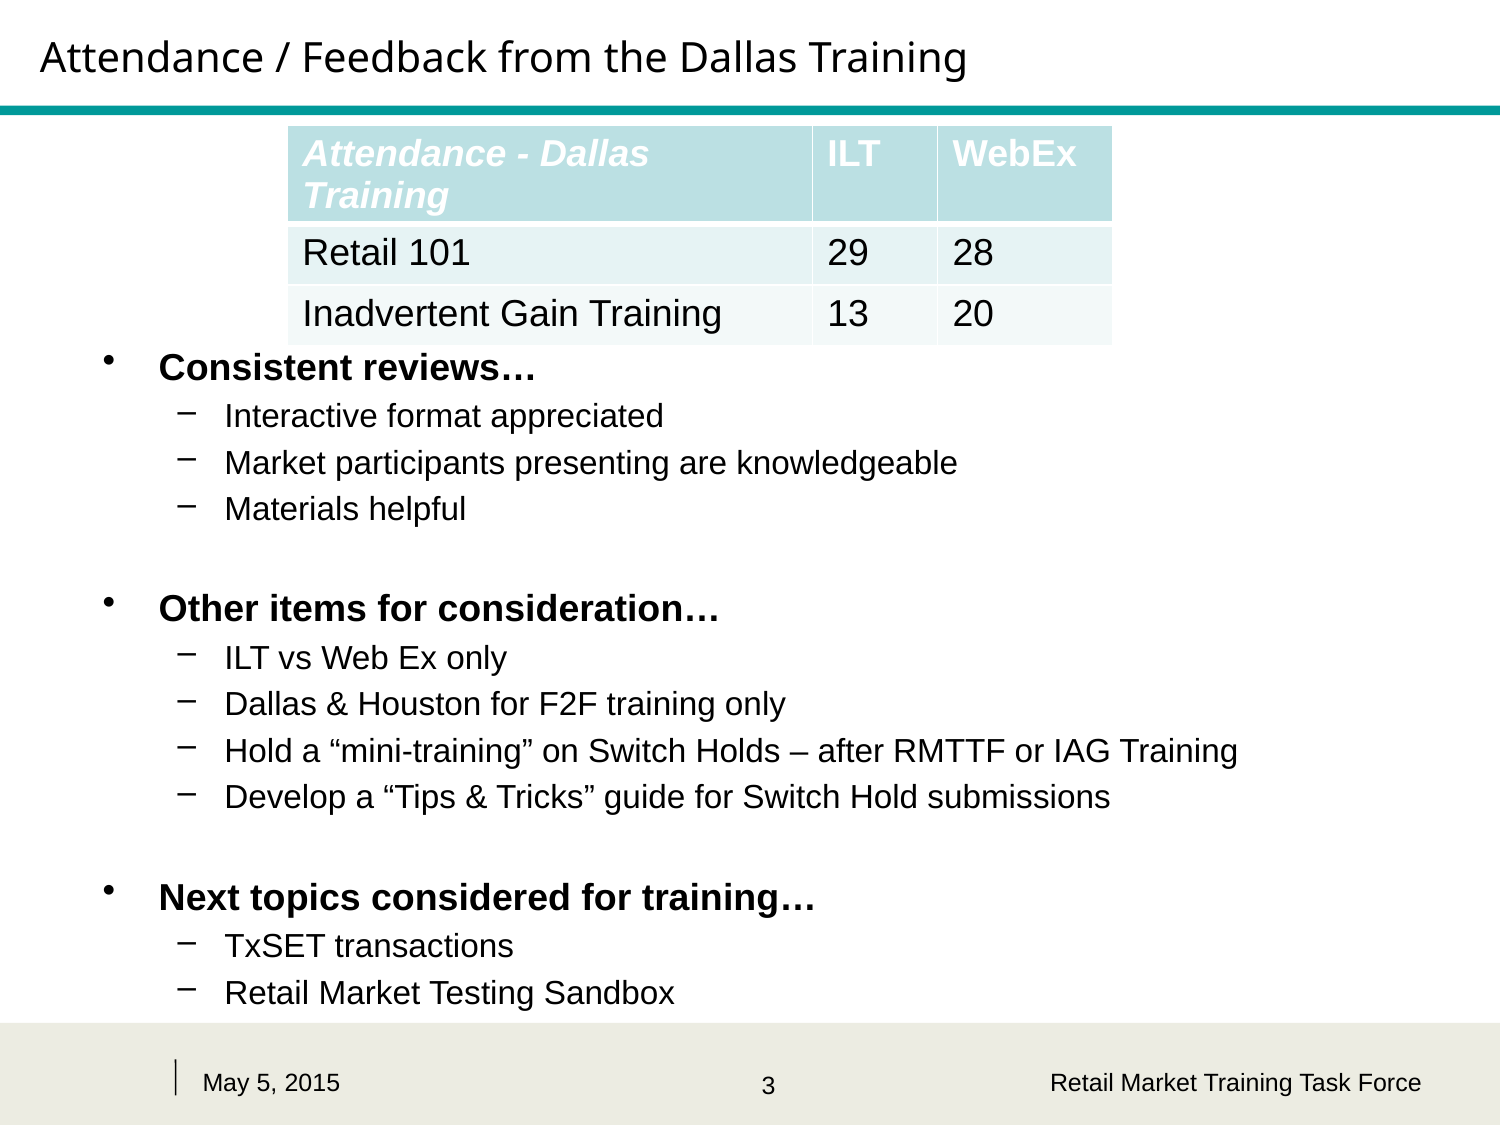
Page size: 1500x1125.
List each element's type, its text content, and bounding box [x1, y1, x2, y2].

footer Retail Market Training Task Force [1024, 1059, 1438, 1125]
table_cell Inadvertent Gain Training [288, 286, 812, 345]
list Consistent reviews… Interactive format appreciated Market participants presenting are knowledgeable Materials helpful Other items for consideration… ILT vs Web Ex only Dallas & Houston for F2F training only Hold a “mini-training” on Switch Holds – after RMTTF or IAG Training Develop a “Tips & Tricks” guide for Switch Hold submissions Next topics considered for training… TxSET transactions Retail Market Testing Sandbox [87, 124, 1438, 901]
table_header Attendance - Dallas Training [288, 126, 812, 221]
table_cell 13 [813, 286, 937, 345]
table_header ILT [813, 126, 937, 221]
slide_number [187, 1059, 538, 1125]
title Attendance / Feedback from the Dallas Training [24, 0, 1451, 113]
table_cell 29 [813, 227, 937, 284]
table_cell 20 [938, 286, 1112, 345]
table_cell Retail 101 [288, 227, 812, 284]
table_header WebEx [938, 126, 1112, 221]
table_cell 28 [938, 227, 1112, 284]
